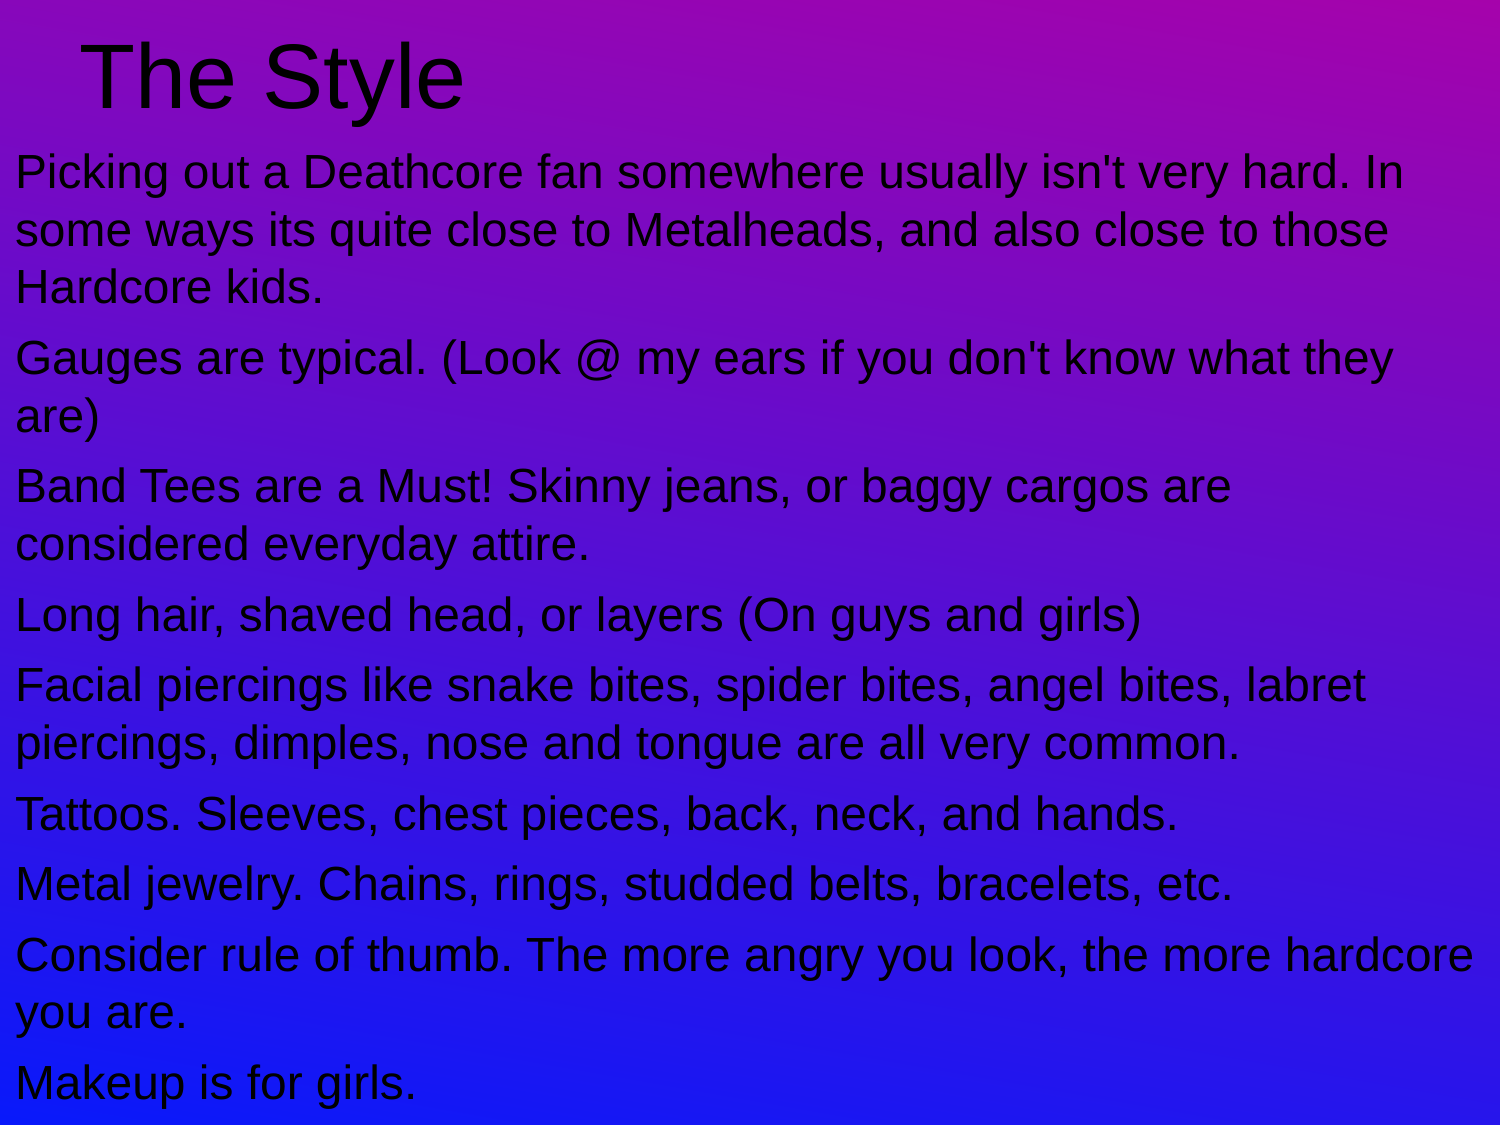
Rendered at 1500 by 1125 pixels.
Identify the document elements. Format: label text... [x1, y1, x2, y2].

list Picking out a Deathcore fan somewhere usually isn't very hard. In some ways its quite close to Metalheads, and also close to those Hardcore kids. Gauges are typical. (Look @ my ears if you don't know what they are) Band Tees are a Must! Skinny jeans, or baggy cargos are considered everyday attire. Long hair, shaved head, or layers (On guys and girls) Facial piercings like snake bites, spider bites, angel bites, labret piercings, dimples, nose and tongue are all very common. Tattoos. Sleeves, chest pieces, back, neck, and hands. Metal jewelry. Chains, rings, studded belts, bracelets, etc. Consider rule of thumb. The more angry you look, the more hardcore you are. Makeup is for girls. [0, 125, 1496, 1125]
title The Style [0, 1, 547, 125]
